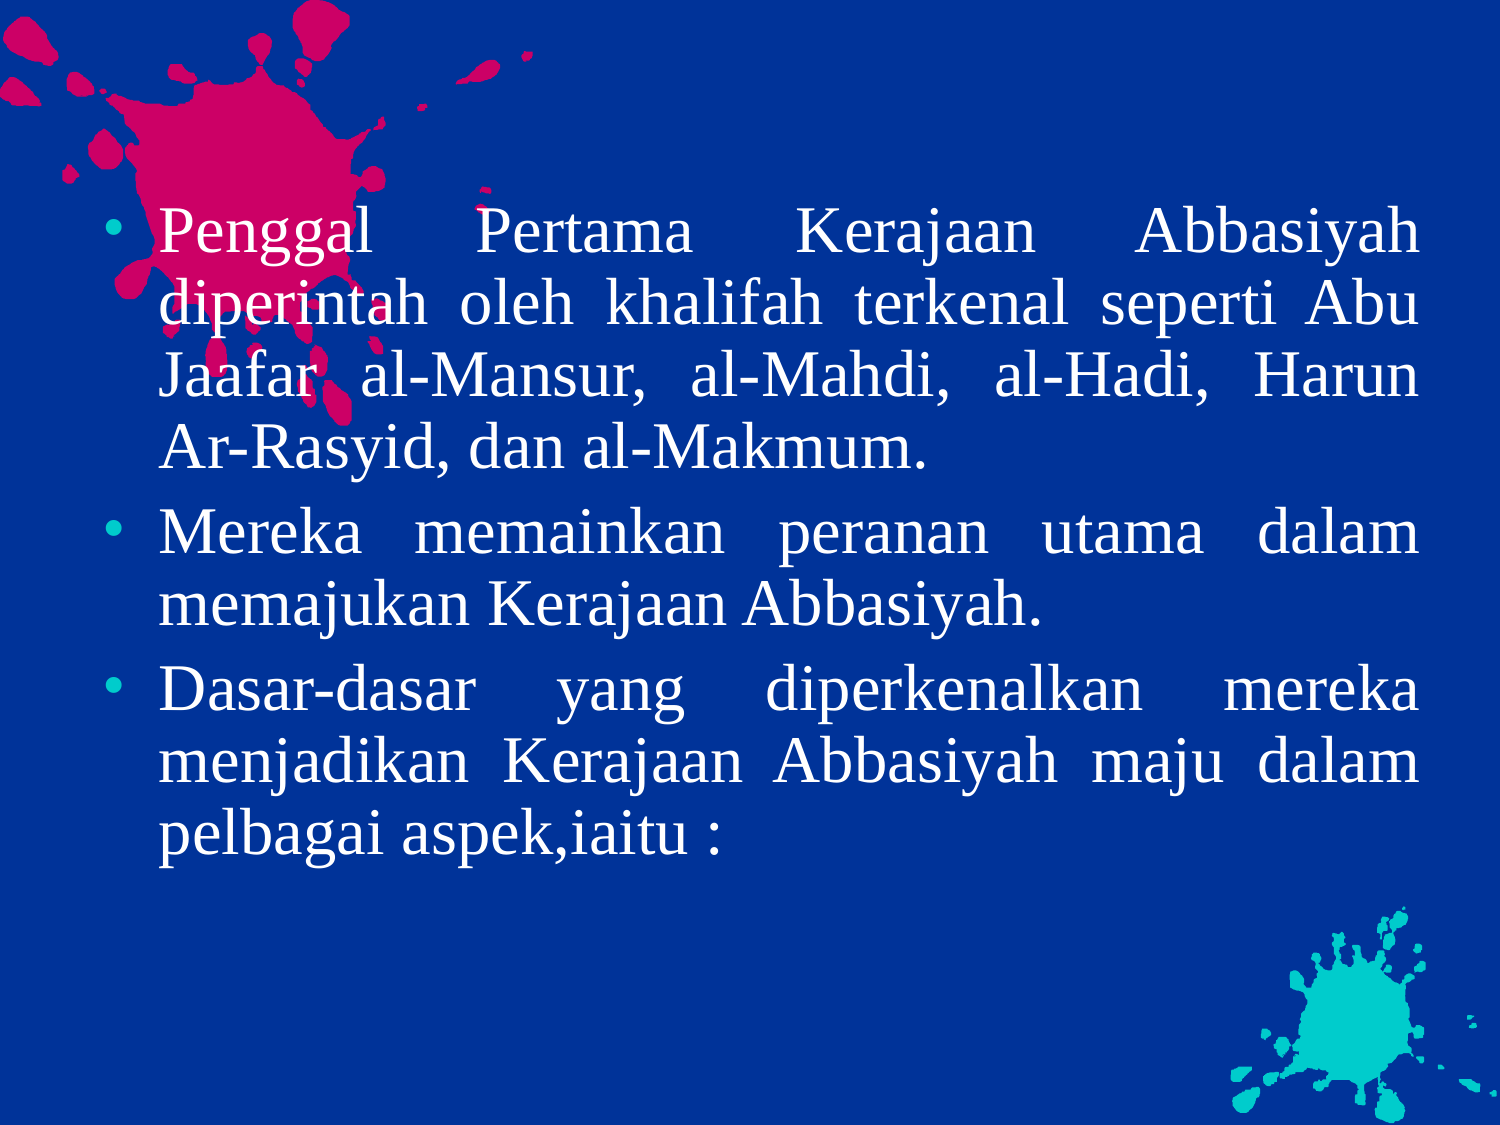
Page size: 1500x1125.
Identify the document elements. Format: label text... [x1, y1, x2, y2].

list Penggal Pertama Kerajaan Abbasiyah diperintah oleh khalifah terkenal seperti Abu Jaafar al-Mansur, al-Mahdi, al-Hadi, Harun Ar-Rasyid, dan al-Makmum. Mereka memainkan peranan utama dalam memajukan Kerajaan Abbasiyah. Dasar-dasar yang diperkenalkan mereka menjadikan Kerajaan Abbasiyah maju dalam pelbagai aspek,iaitu : [87, 187, 1438, 930]
